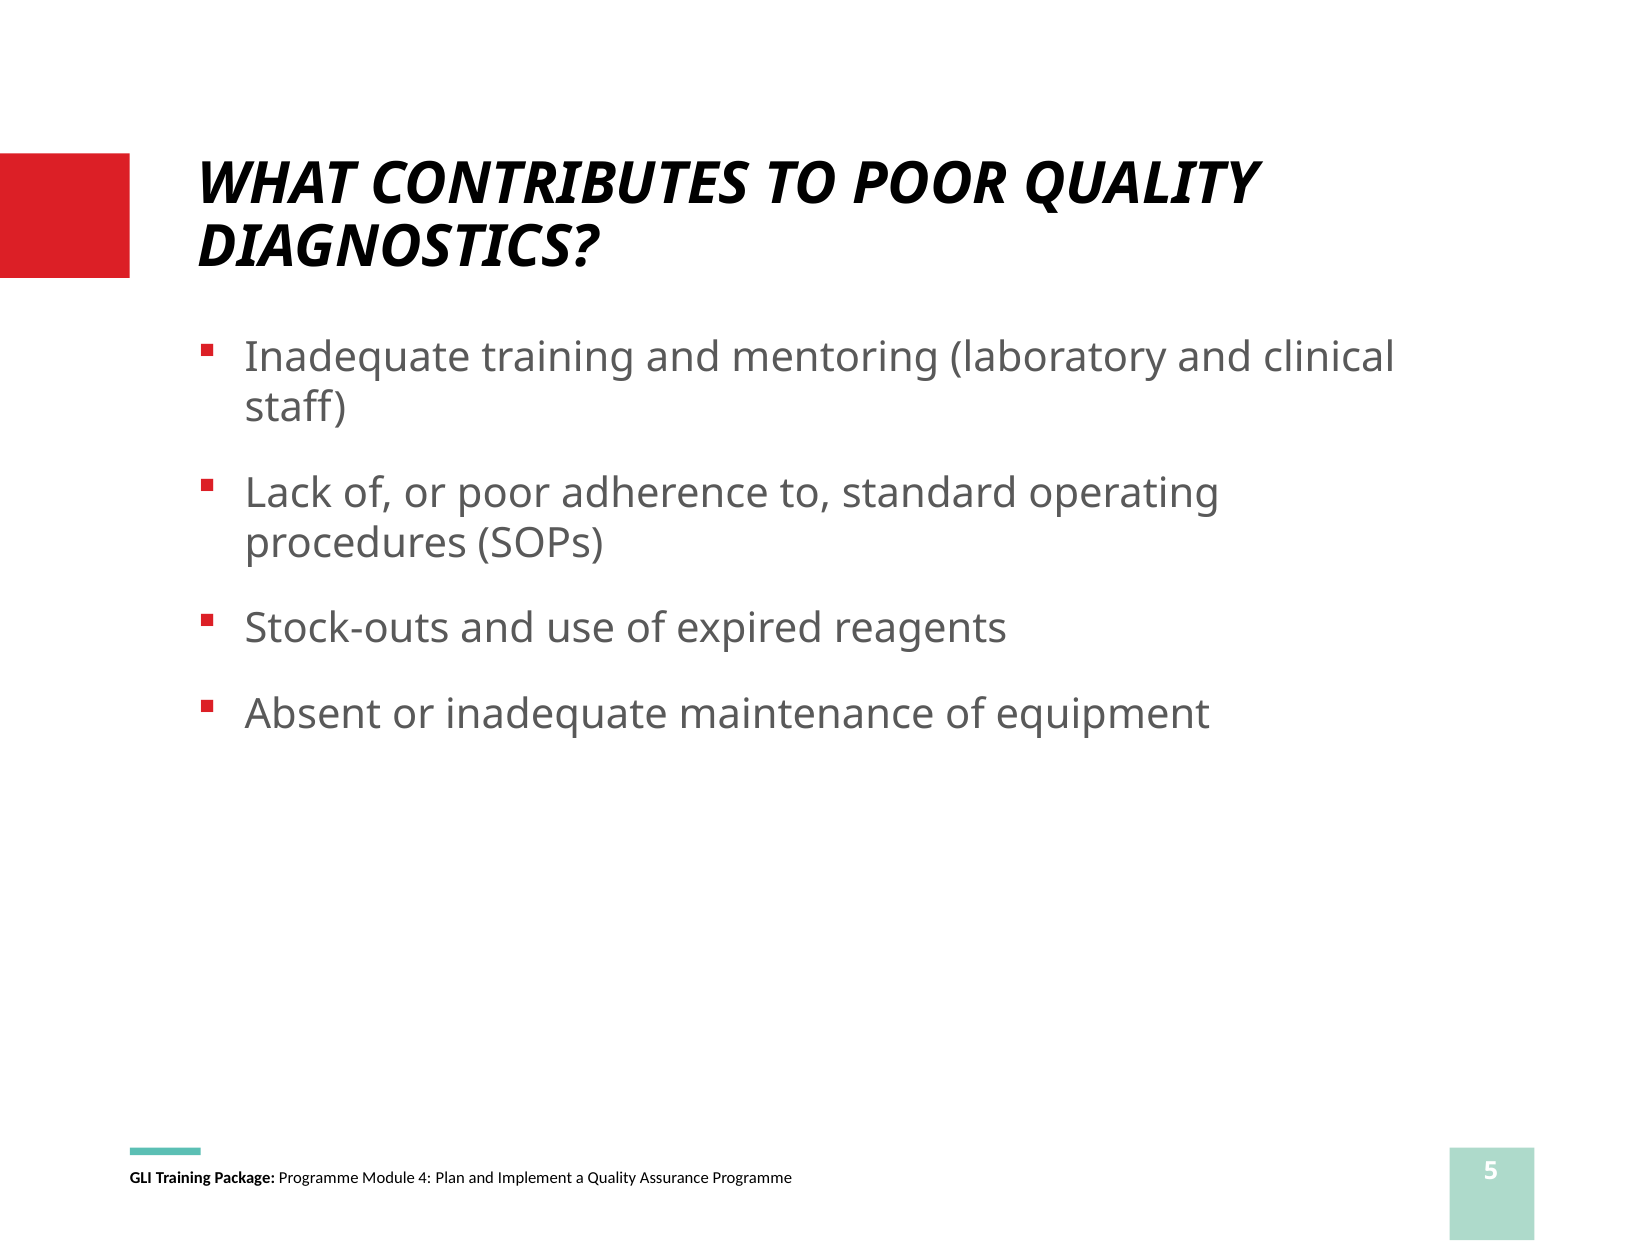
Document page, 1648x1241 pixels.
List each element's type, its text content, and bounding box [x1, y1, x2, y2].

title WHAT CONTRIBUTES TO POOR QUALITY DIAGNOSTICS? [197, 153, 1450, 278]
list Inadequate training and mentoring (laboratory and clinical staff) Lack of, or poor adherence to, standard operating procedures (SOPs) Stock-outs and use of expired reagents Absent or inadequate maintenance of equipment [197, 330, 1450, 1087]
